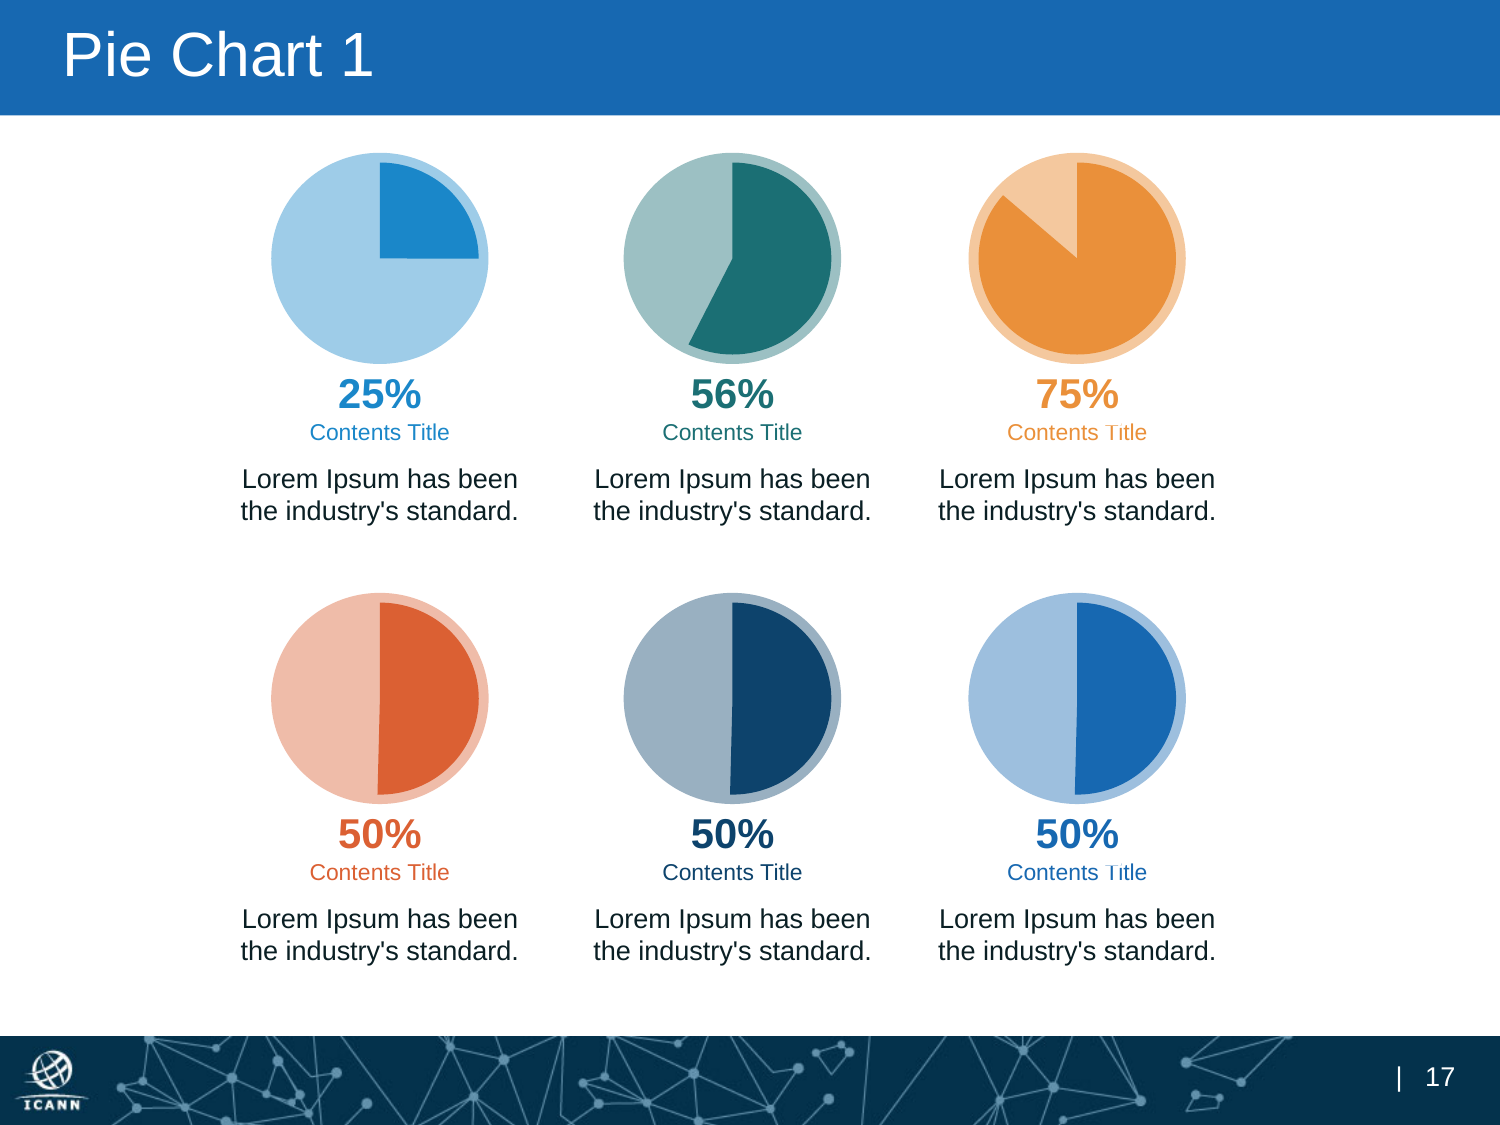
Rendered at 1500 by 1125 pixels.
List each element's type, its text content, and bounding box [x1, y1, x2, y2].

picture [0, 1036, 1500, 1125]
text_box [917, 592, 1237, 1037]
title Pie Chart 1 [0, 0, 1500, 116]
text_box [572, 592, 893, 1037]
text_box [572, 152, 893, 592]
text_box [220, 603, 540, 1037]
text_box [220, 152, 540, 597]
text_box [917, 152, 1237, 592]
